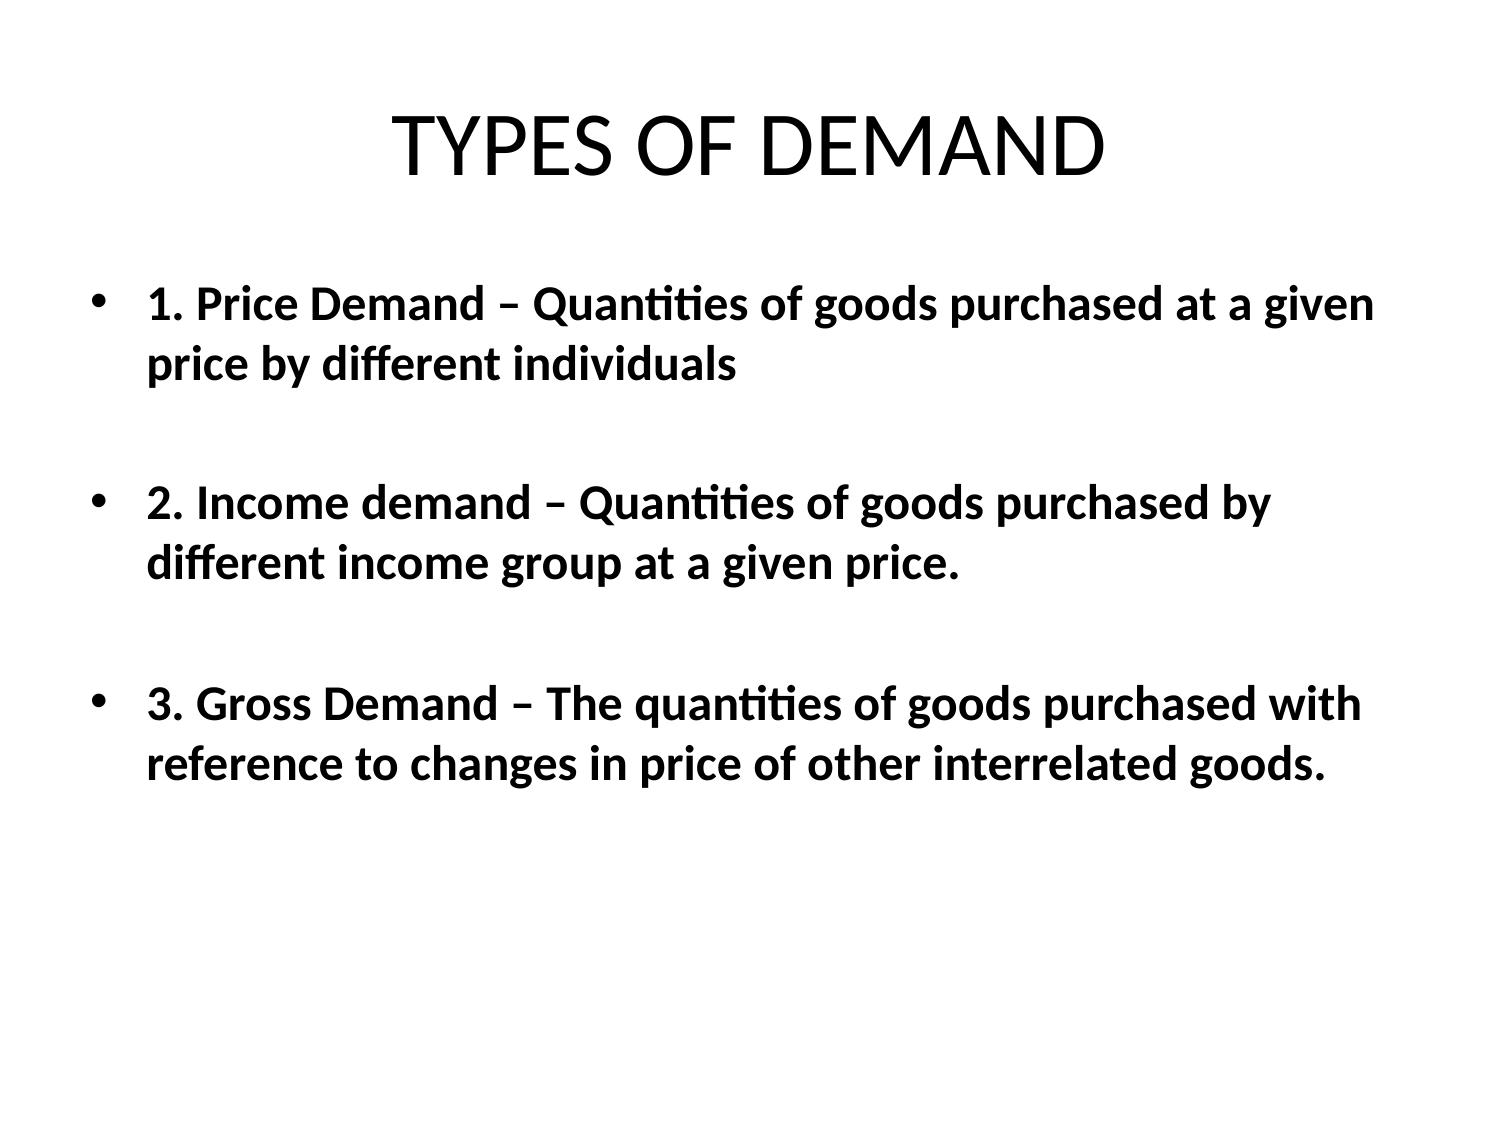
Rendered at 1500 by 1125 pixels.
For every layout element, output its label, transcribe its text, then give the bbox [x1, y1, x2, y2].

list 1. Price Demand – Quantities of goods purchased at a given price by different individuals 2. Income demand – Quantities of goods purchased by different income group at a given price. 3. Gross Demand – The quantities of goods purchased with reference to changes in price of other interrelated goods. [75, 262, 1425, 1005]
title TYPES OF DEMAND [75, 45, 1425, 233]
